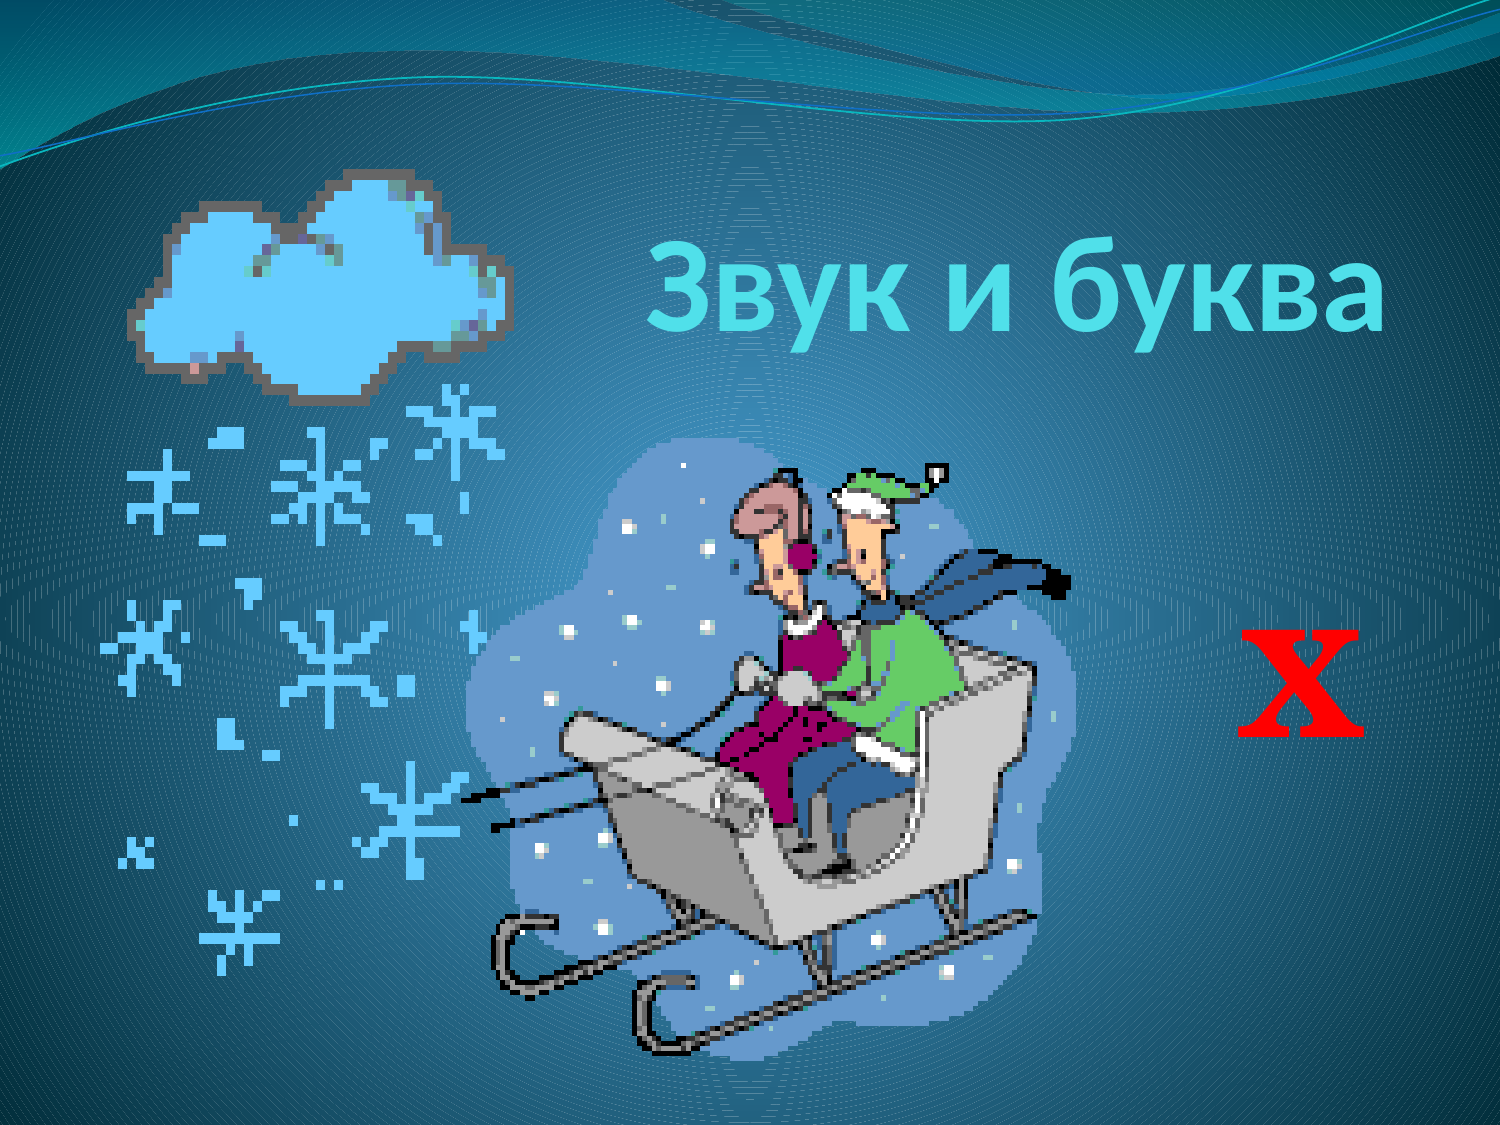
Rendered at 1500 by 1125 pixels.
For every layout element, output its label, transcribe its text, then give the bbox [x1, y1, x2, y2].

picture [456, 433, 1086, 1067]
subtitle х [1092, 529, 1376, 818]
picture [46, 105, 552, 1020]
title Звук и буква [105, 58, 1394, 359]
